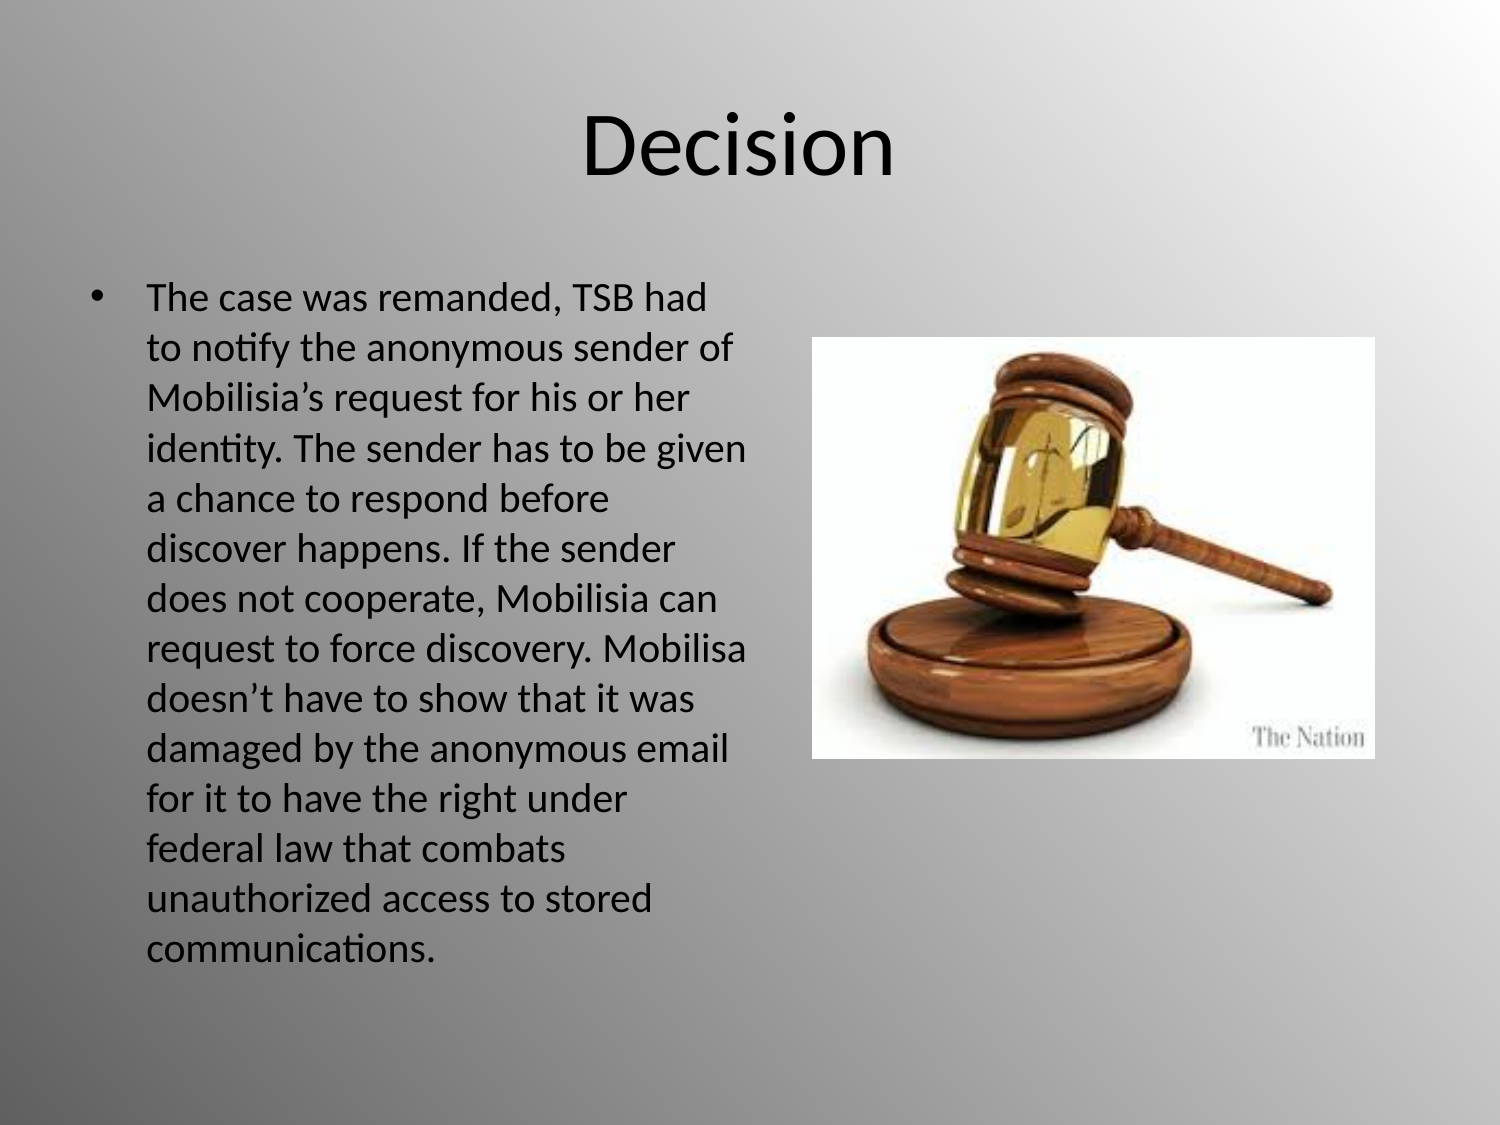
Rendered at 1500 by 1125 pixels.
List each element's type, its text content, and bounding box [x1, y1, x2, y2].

title Decision [75, 45, 1425, 233]
list The case was remanded, TSB had to notify the anonymous sender of Mobilisia’s request for his or her identity. The sender has to be given a chance to respond before discover happens. If the sender does not cooperate, Mobilisia can request to force discovery. Mobilisa doesn’t have to show that it was damaged by the anonymous email for it to have the right under federal law that combats unauthorized access to stored communications. [75, 262, 763, 1005]
picture [812, 337, 1376, 760]
